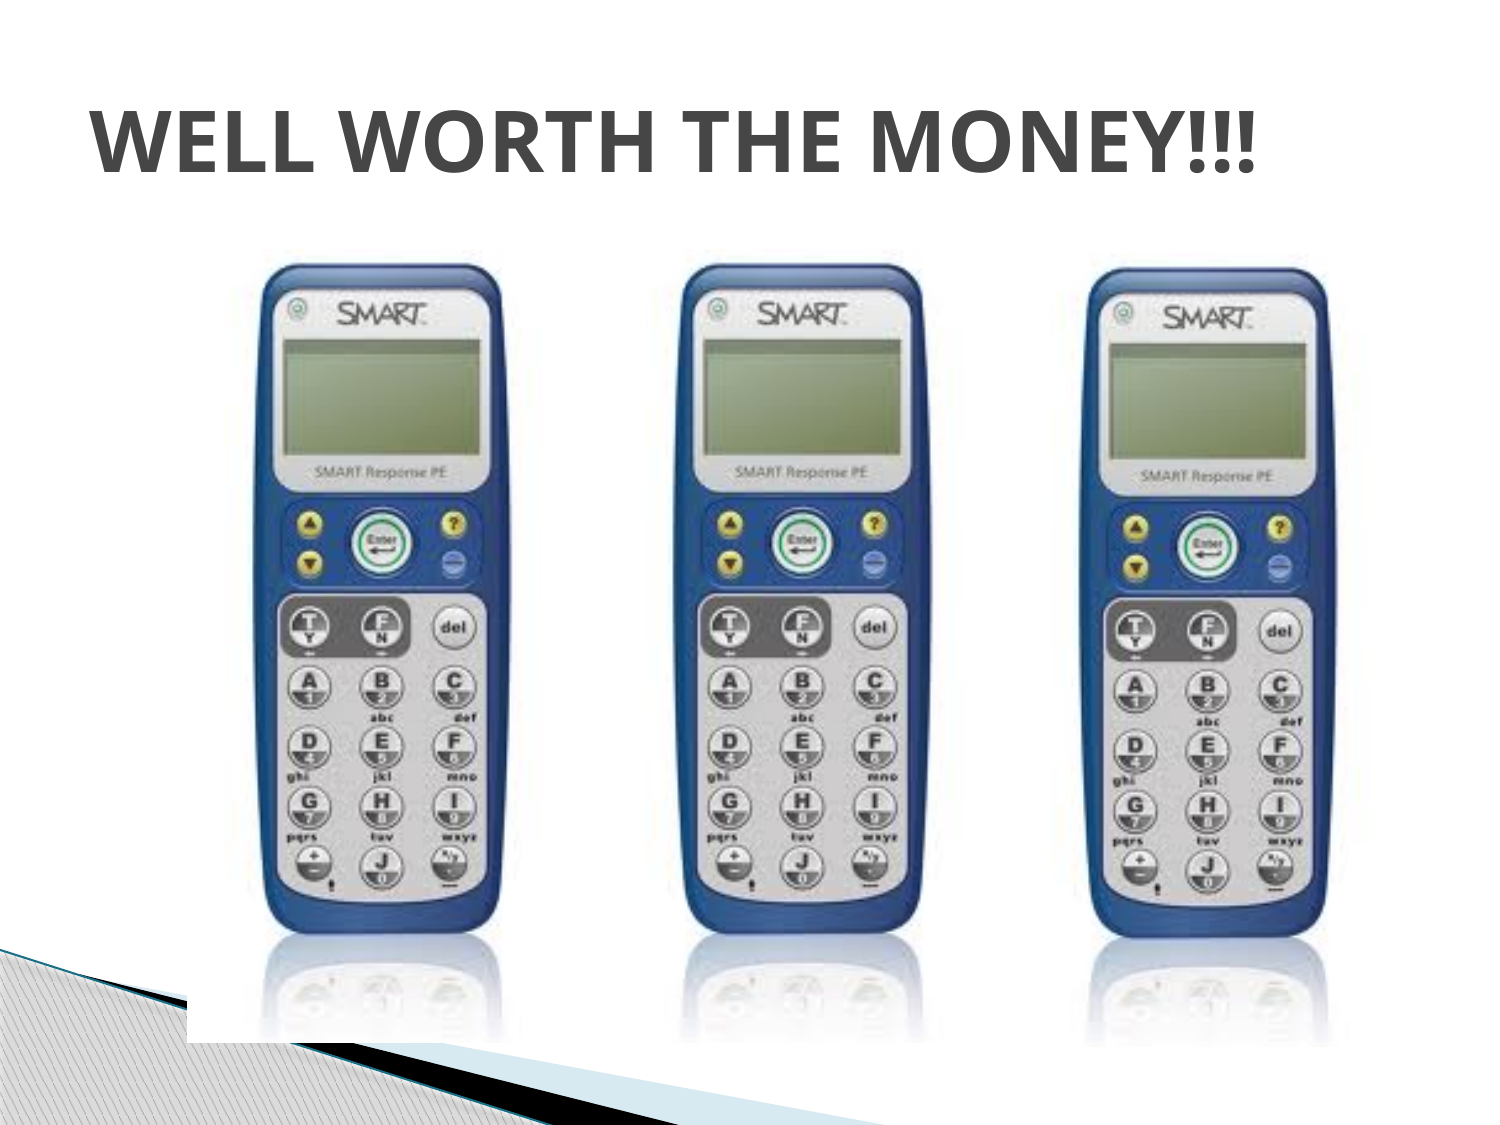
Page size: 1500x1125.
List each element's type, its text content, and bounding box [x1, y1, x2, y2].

picture [187, 249, 575, 1043]
picture [607, 249, 995, 1043]
title WELL WORTH THE MONEY!!! [75, 45, 1425, 233]
picture [1012, 253, 1400, 1047]
